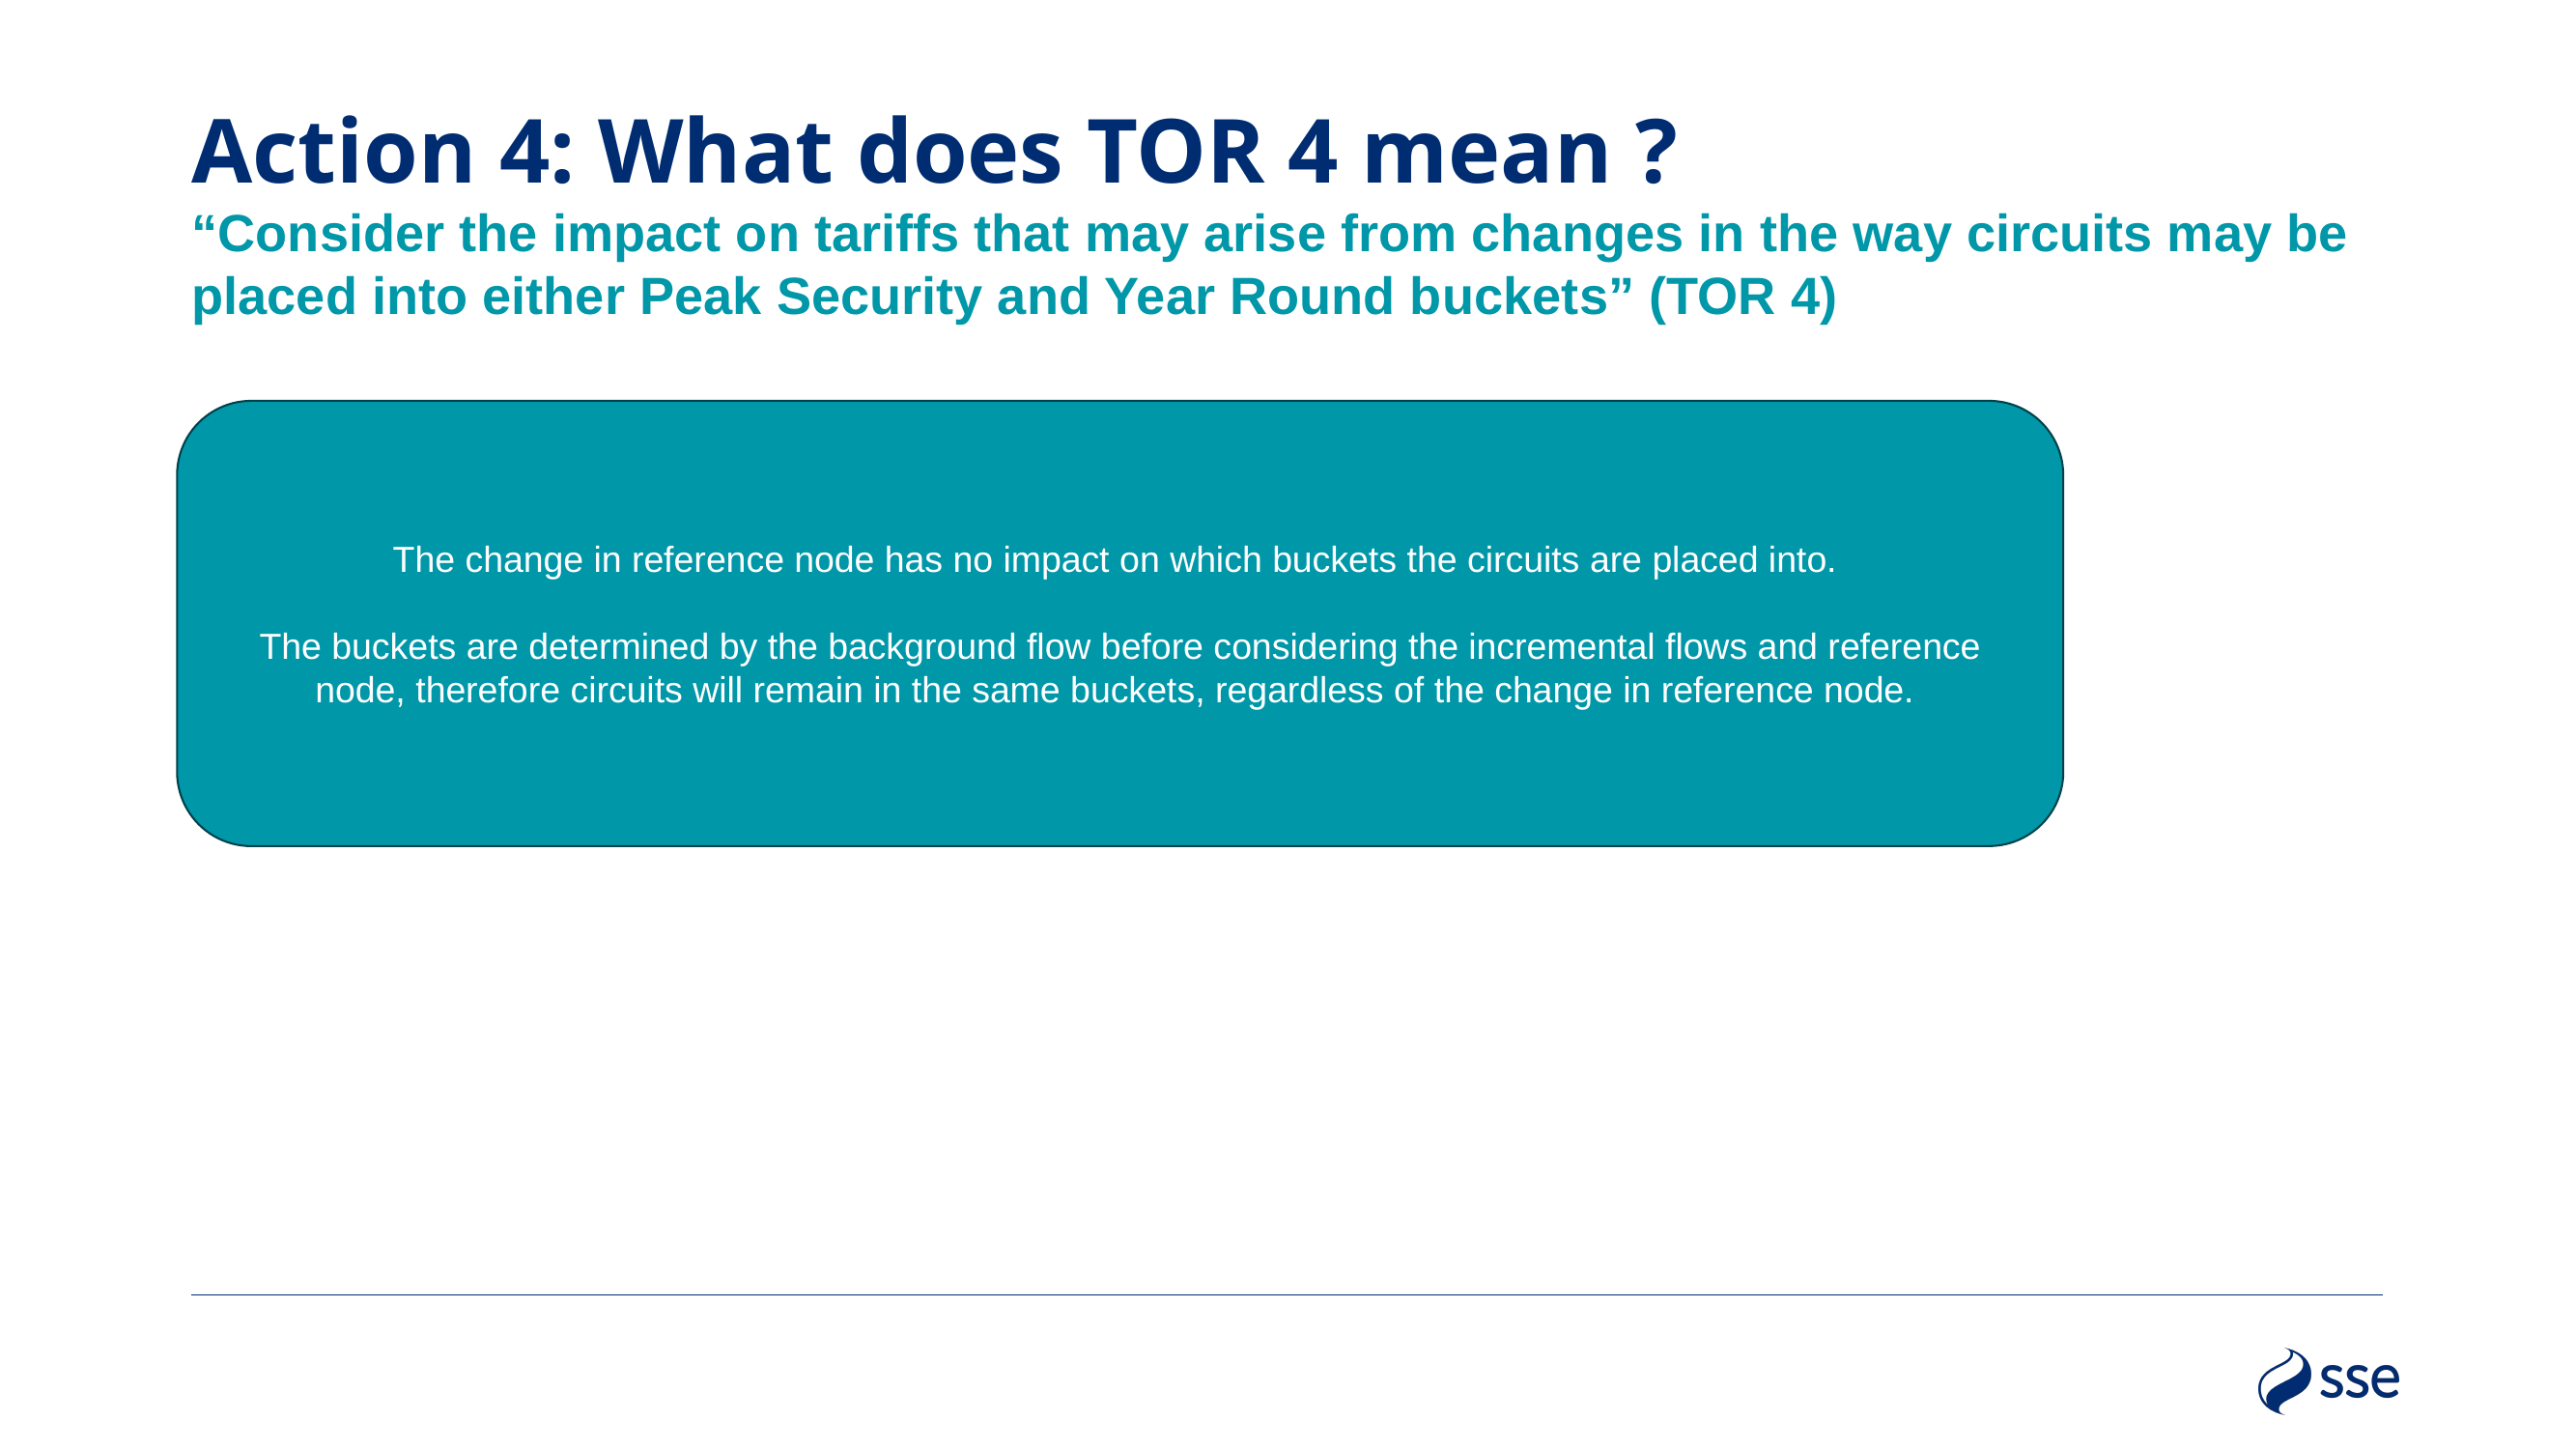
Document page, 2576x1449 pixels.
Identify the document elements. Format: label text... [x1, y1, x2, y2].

picture [2258, 1348, 2399, 1415]
list “Consider the impact on tariffs that may arise from changes in the way circuits may be placed into either Peak Security and Year Round buckets” (TOR 4) [177, 192, 2399, 297]
text_box The change in reference node has no impact on which buckets the circuits are placed into. The buckets are determined by the background flow before considering the incremental flows and reference node, therefore circuits will remain in the same buckets, regardless of the change in reference node. [176, 399, 2065, 847]
title Action 4: What does TOR 4 mean ? [177, 64, 2399, 192]
